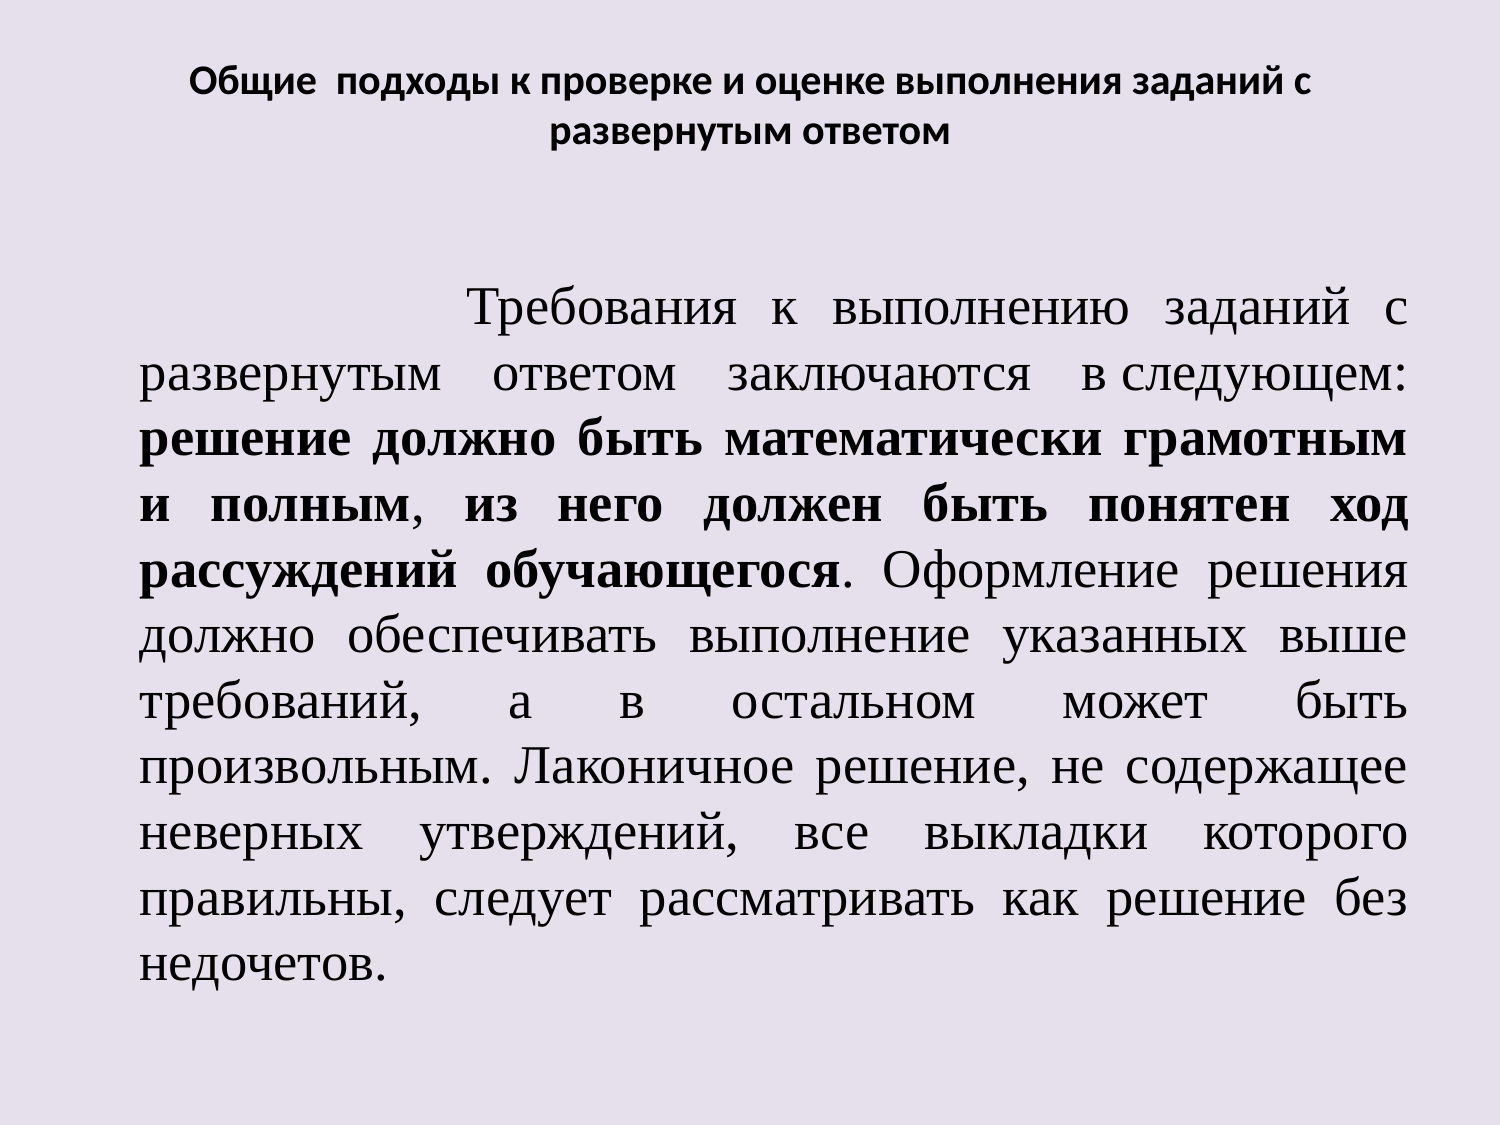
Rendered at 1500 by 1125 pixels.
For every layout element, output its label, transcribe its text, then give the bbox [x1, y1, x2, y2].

title Общие подходы к проверке и оценке выполнения заданий с развернутым ответом [75, 45, 1425, 233]
list Требования к выполнению заданий с развернутым ответом заключаются в следующем: решение должно быть математически грамотным и полным, из него должен быть понятен ход рассуждений обучающегося. Оформление решения должно обеспечивать выполнение указанных выше требований, а в остальном может быть произвольным. Лаконичное решение, не содержащее неверных утверждений, все выкладки которого правильны, следует рассматривать как решение без недочетов. [75, 262, 1425, 1005]
